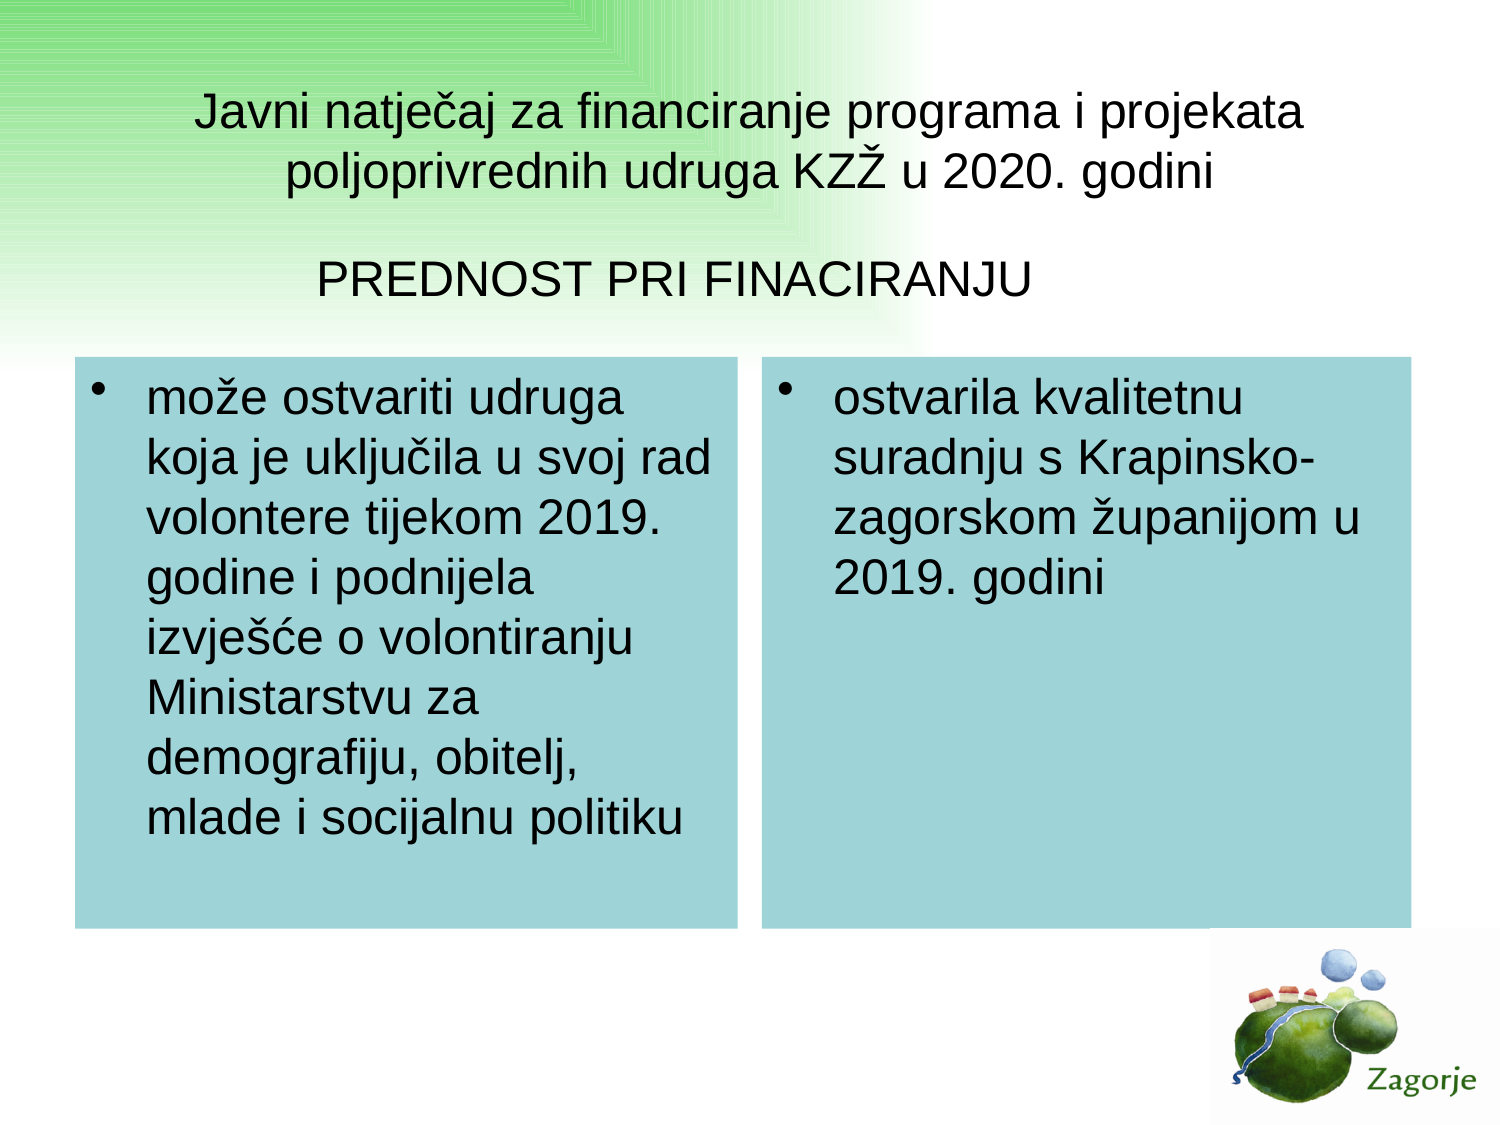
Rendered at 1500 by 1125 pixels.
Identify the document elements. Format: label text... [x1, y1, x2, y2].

list ostvarila kvalitetnu suradnju s Krapinsko-zagorskom županijom u 2019. godini [761, 356, 1412, 929]
title Javni natječaj za financiranje programa i projekata poljoprivrednih udruga KZŽ u 2020. godini [75, 45, 1425, 233]
picture [1210, 928, 1500, 1125]
list može ostvariti udruga koja je uključila u svoj rad volontere tijekom 2019. godine i podnijela izvješće o volontiranju Ministarstvu za demografiju, obitelj, mlade i socijalnu politiku [75, 356, 738, 929]
list PREDNOST PRI FINACIRANJU [301, 233, 1069, 315]
